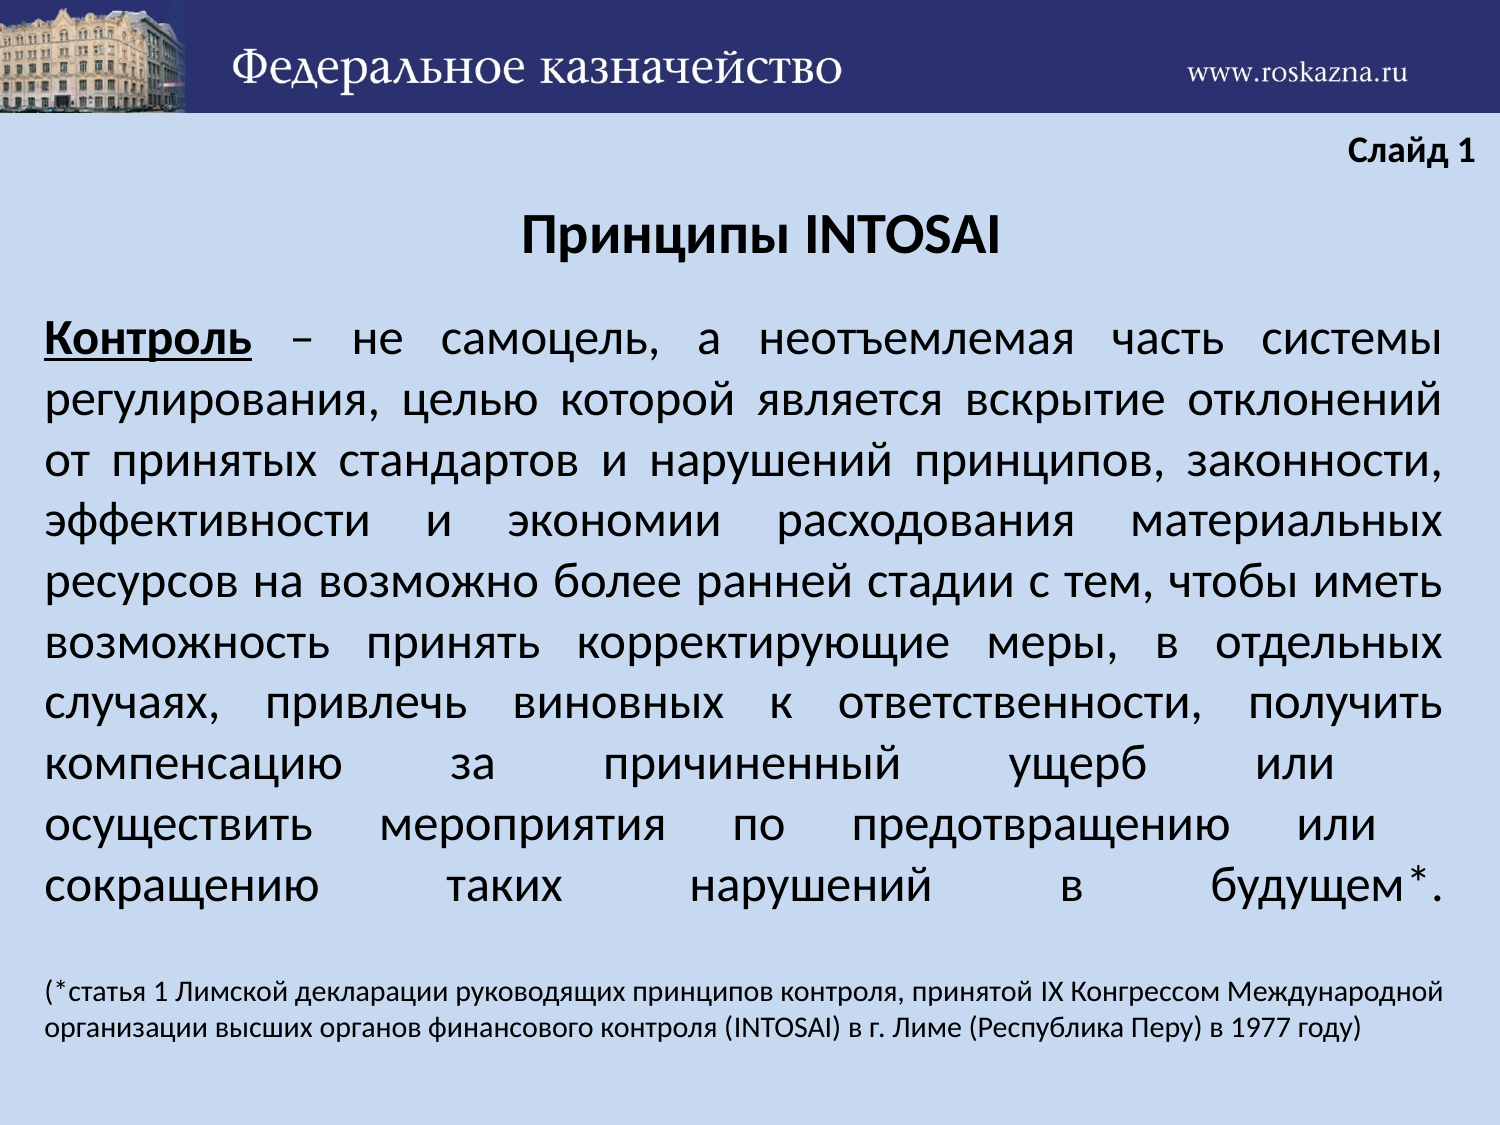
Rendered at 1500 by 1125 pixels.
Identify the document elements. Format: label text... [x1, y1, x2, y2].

picture [0, 0, 1500, 113]
title Контроль – не самоцель, а неотъемлемая часть системы регулирования, целью которой является вскрытие отклонений от принятых стандартов и нарушений принципов, законности, эффективности и экономии расходования материальных ресурсов на возможно более ранней стадии с тем, чтобы иметь возможность принять корректирующие меры, в отдельных случаях, привлечь виновных к ответственности, получить компенсацию за причиненный ущерб или осуществить мероприятия по предотвращению или сокращению таких нарушений в будущем*. (*статья 1 Лимской декларации руководящих принципов контроля, принятой IX Конгрессом Международной организации высших органов финансового контроля (INTOSAI) в г. Лиме (Республика Перу) в 1977 году) [29, 281, 1459, 1067]
text_box Принципы INTOSAI [70, 187, 1454, 273]
text_box Слайд 1 [1324, 120, 1500, 177]
